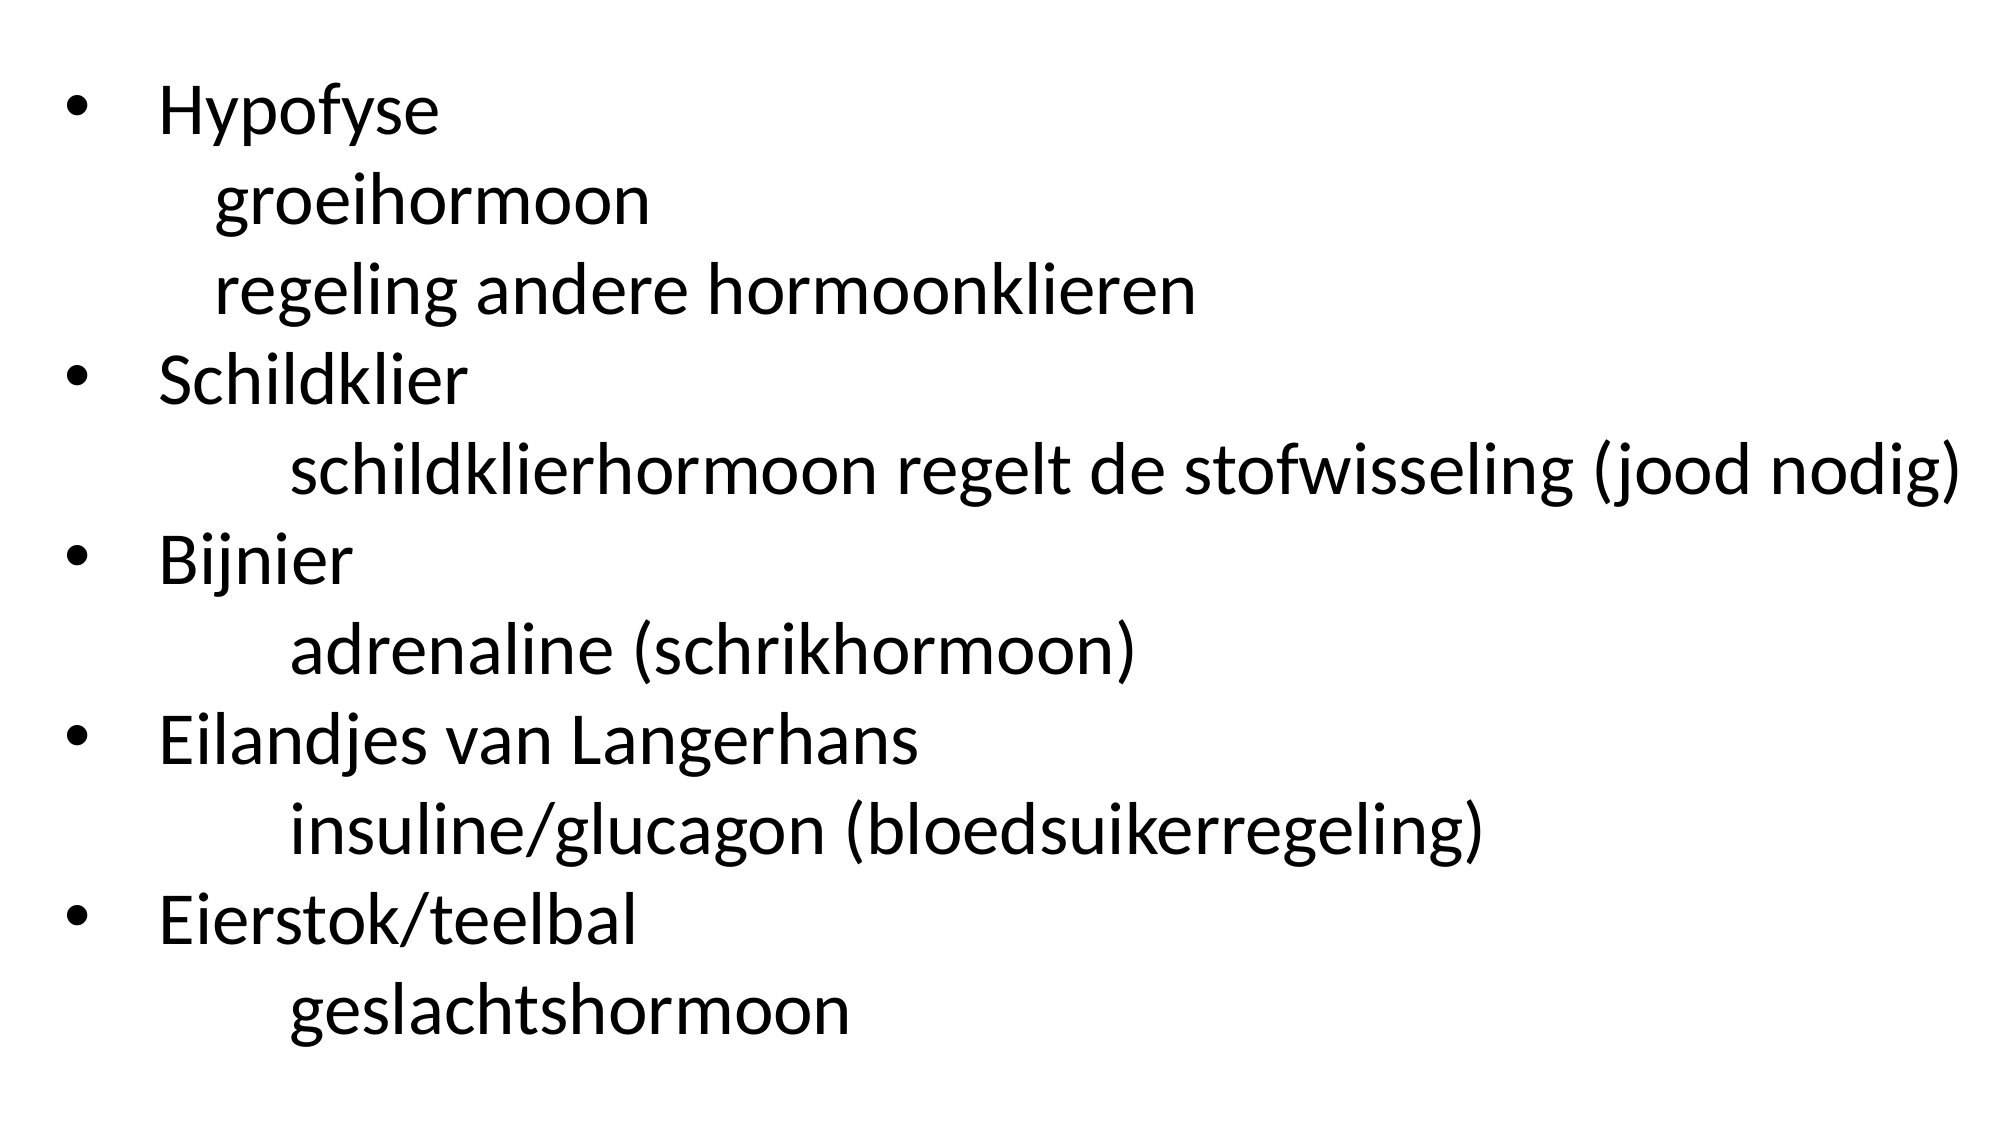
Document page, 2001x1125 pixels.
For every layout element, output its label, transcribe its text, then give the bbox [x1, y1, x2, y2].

text_box Hypofyse groeihormoon regeling andere hormoonklieren Schildklier schildklierhormoon regelt de stofwisseling (jood nodig) Bijnier adrenaline (schrikhormoon) Eilandjes van Langerhans insuline/glucagon (bloedsuikerregeling) Eierstok/teelbal geslachtshormoon [49, 51, 2000, 1057]
